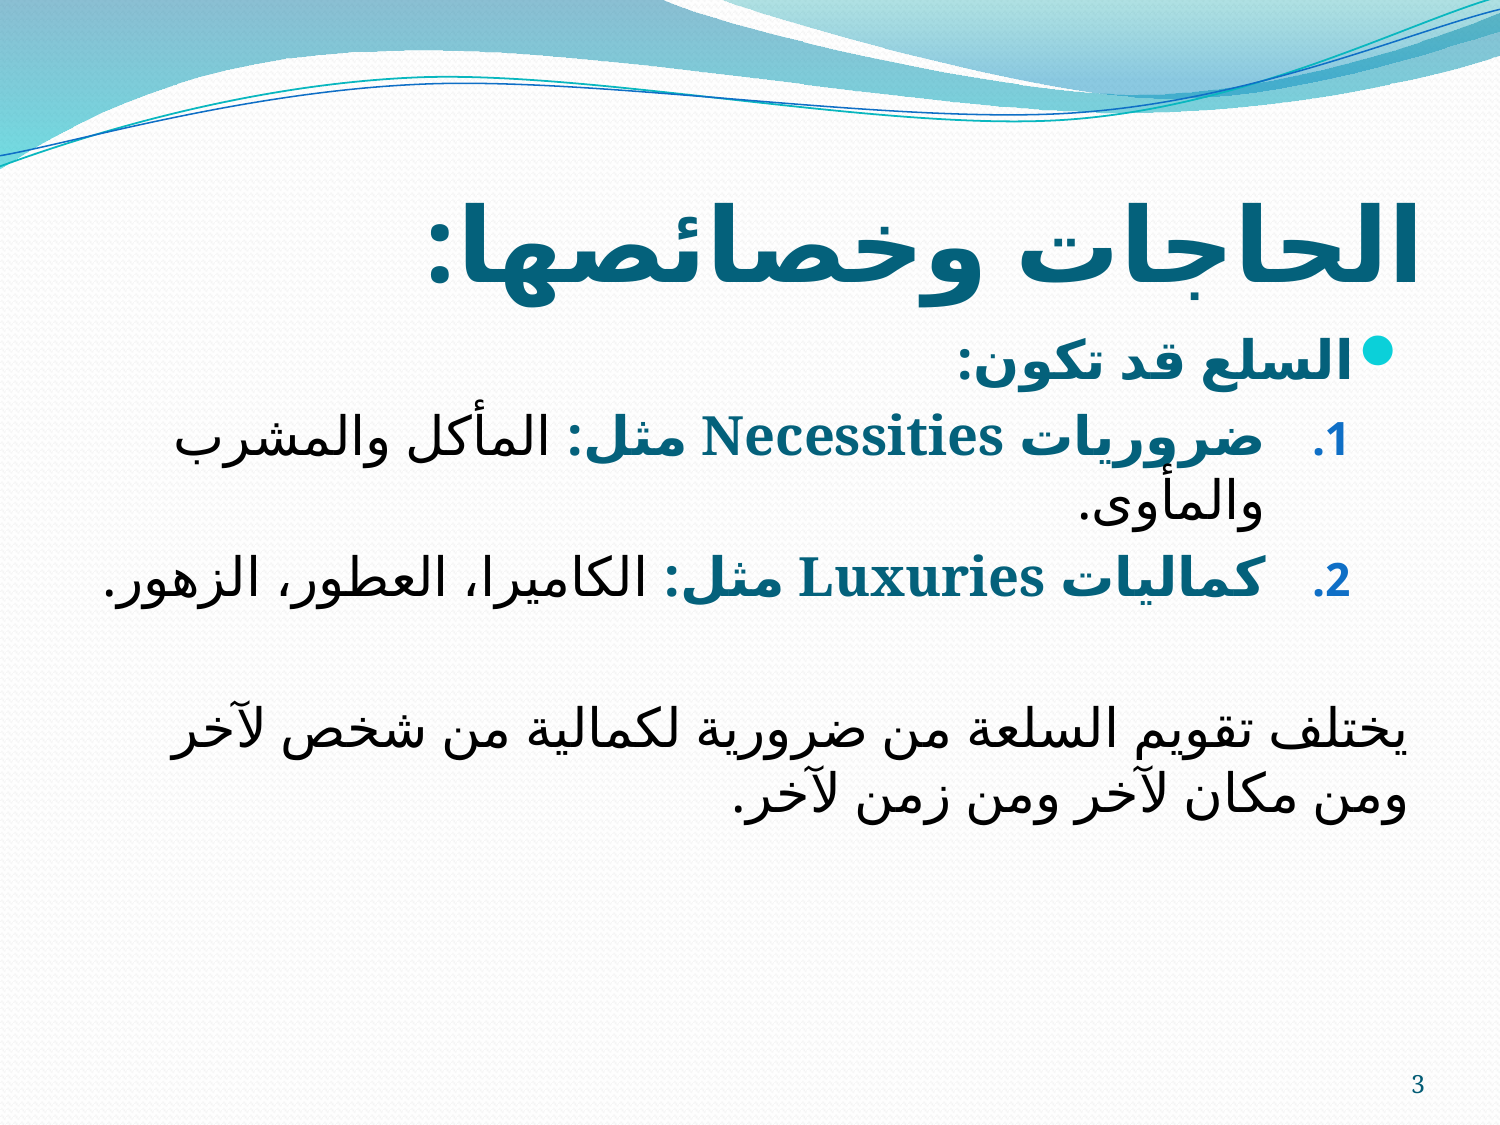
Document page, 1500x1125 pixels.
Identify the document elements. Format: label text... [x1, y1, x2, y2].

title الحاجات وخصائصها: [75, 115, 1425, 303]
slide_number 3 [1299, 1042, 1425, 1103]
list السلع قد تكون: ضروريات Necessities مثل: المأكل والمشرب والمأوى. كماليات Luxuries مثل: الكاميرا، العطور، الزهور. يختلف تقويم السلعة من ضرورية لكمالية من شخص لآخر ومن مكان لآخر ومن زمن لآخر. [75, 317, 1425, 1038]
